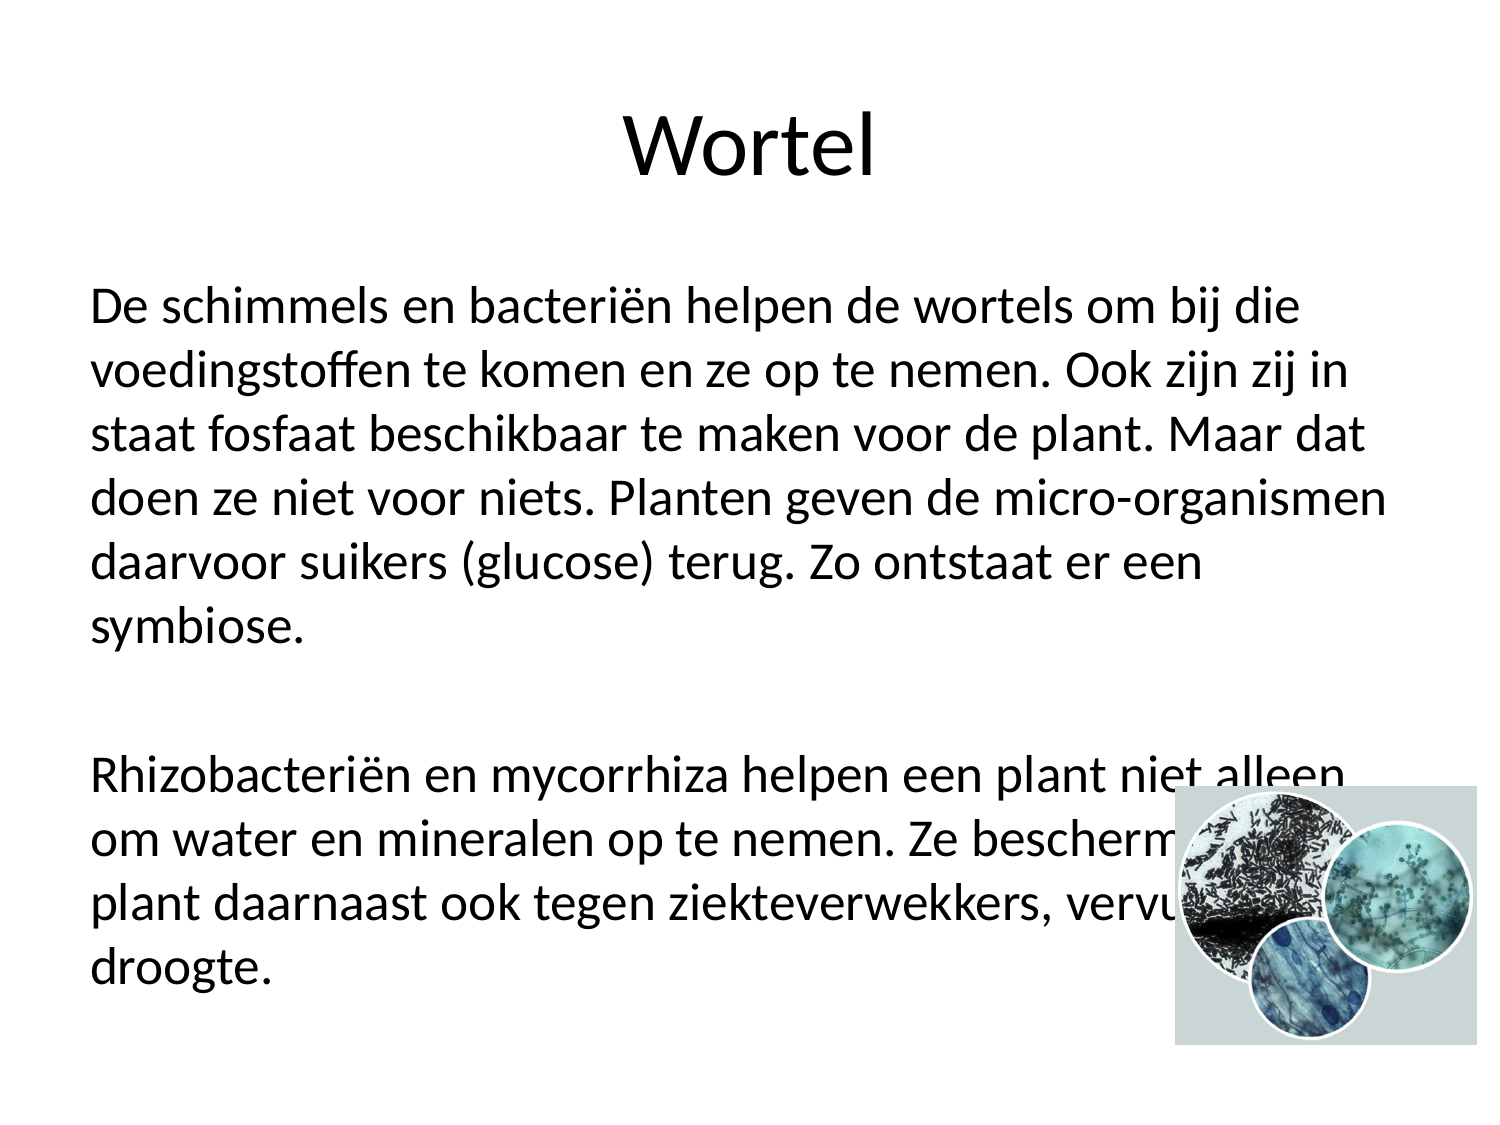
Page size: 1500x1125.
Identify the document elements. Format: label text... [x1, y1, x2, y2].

picture [1174, 786, 1477, 1045]
list De schimmels en bacteriën helpen de wortels om bij die voedingstoffen te komen en ze op te nemen. Ook zijn zij in staat fosfaat beschikbaar te maken voor de plant. Maar dat doen ze niet voor niets. Planten geven de micro-organismen daarvoor suikers (glucose) terug. Zo ontstaat er een symbiose. Rhizobacteriën en mycorrhiza helpen een plant niet alleen om water en mineralen op te nemen. Ze beschermen de plant daarnaast ook tegen ziekteverwekkers, vervuiling en droogte. [75, 262, 1425, 1005]
title Wortel [75, 45, 1425, 233]
